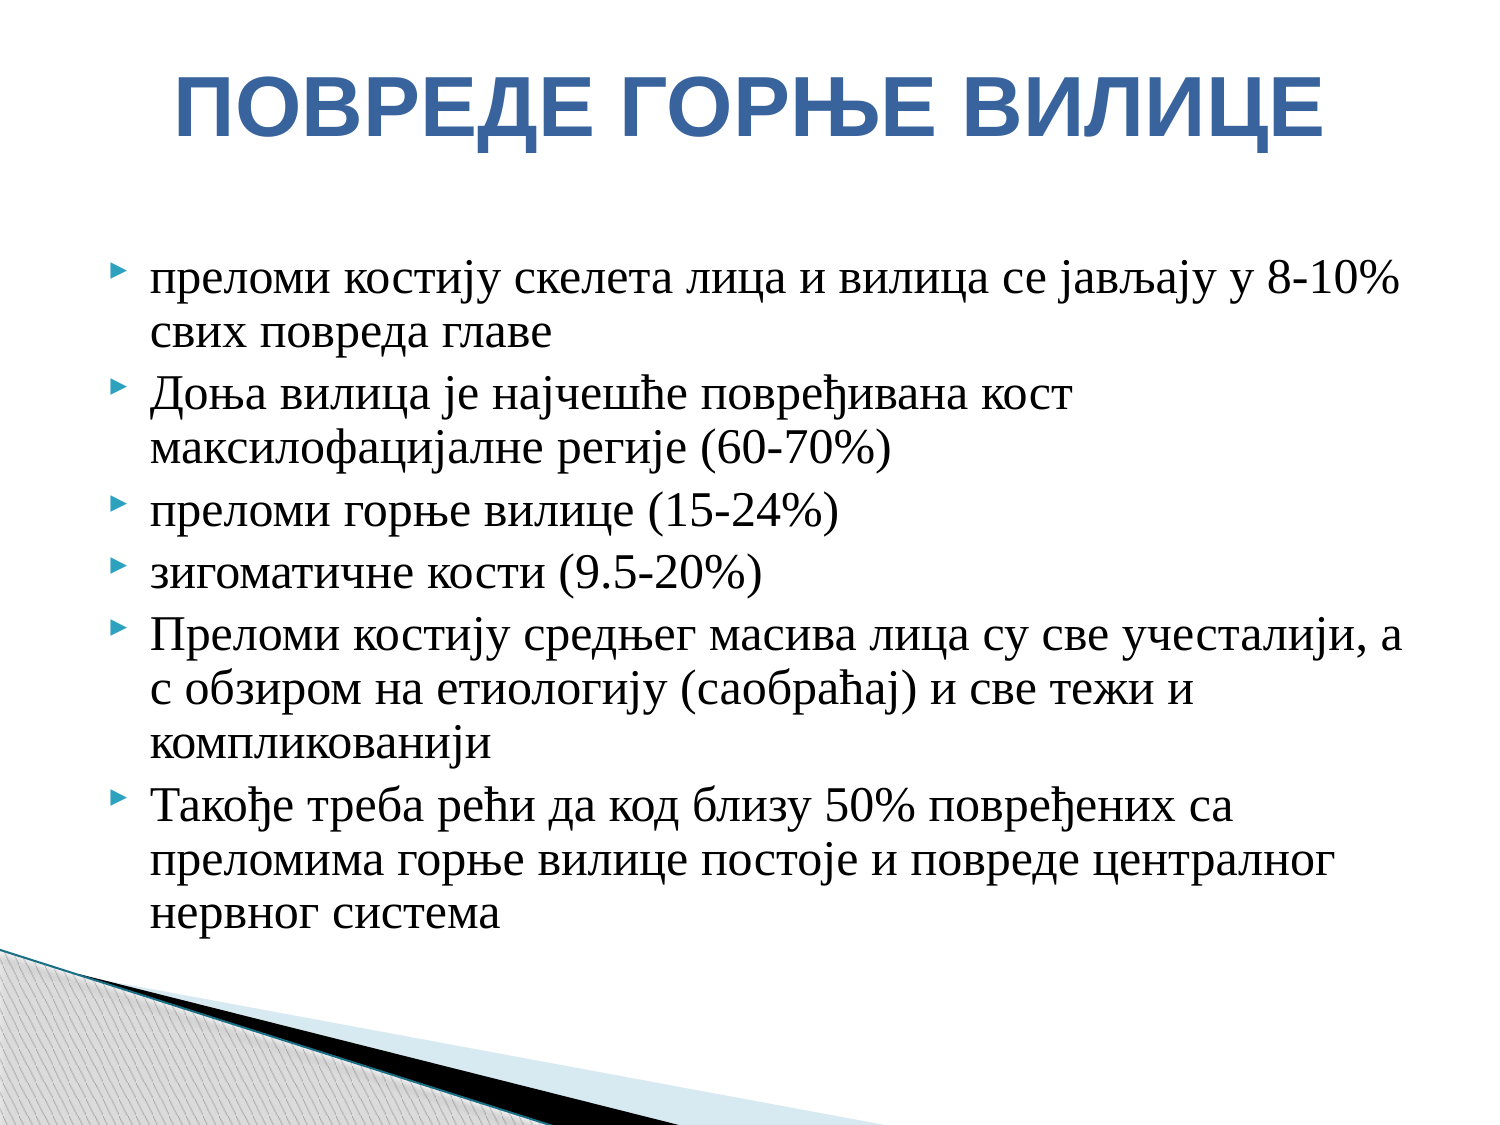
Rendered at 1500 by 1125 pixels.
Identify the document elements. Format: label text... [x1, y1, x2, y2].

list преломи костију скелета лица и вилица се јављају у 8-10% свих повреда главе Доња вилица је најчешће повређивана кост максилофацијалне регије (60-70%) преломи горње вилице (15-24%) зигоматичне кости (9.5-20%) Преломи костију средњег масива лица су све учесталији, а с обзиром на етиологију (саобраћај) и све тежи и компликованији Такође треба рећи да код близу 50% повређених са преломима горње вилице постоје и повреде централног нервног система [75, 243, 1425, 986]
title ПОВРЕДЕ ГОРЊЕ ВИЛИЦЕ [75, 8, 1425, 197]
